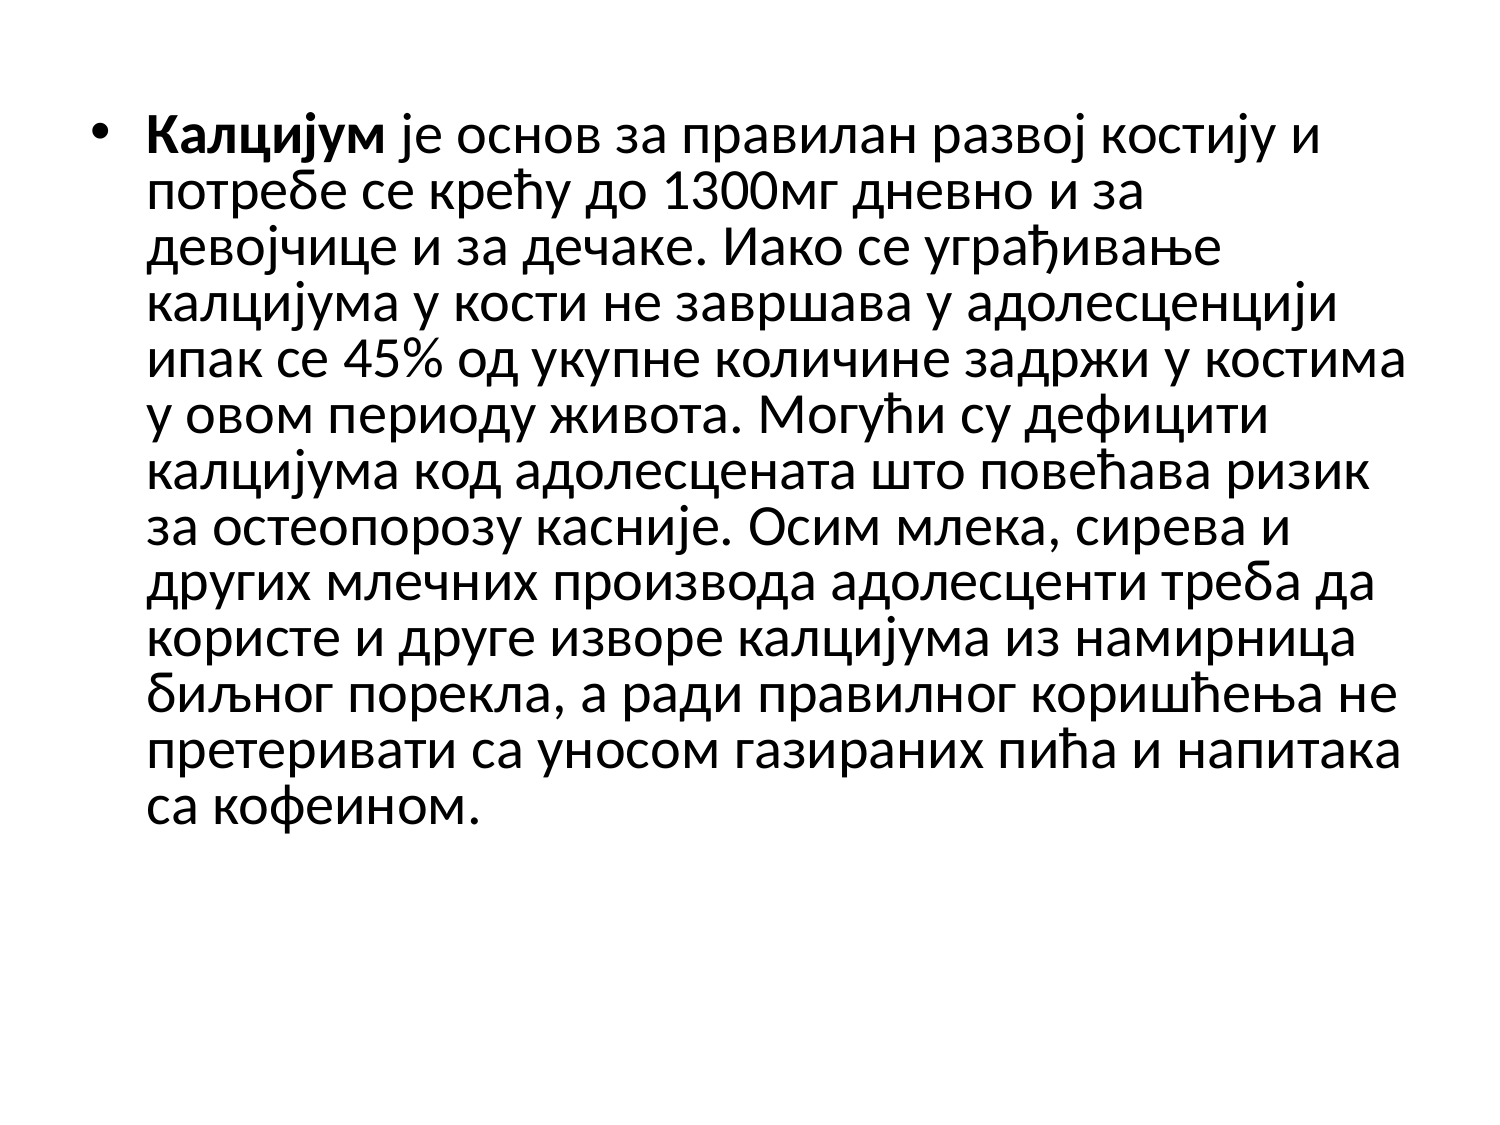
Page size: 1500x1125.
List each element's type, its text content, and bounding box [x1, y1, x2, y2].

list Калцијум је основ за правилан развој костију и потребе се крећу до 1300мг дневно и за девојчице и за дечаке. Иако се уграђивање калцијума у кости не завршава у адолесценцији ипак се 45% од укупне количине задржи у костима у овом периоду живота. Могући су дефицити калцијума код адолесцената што повећава ризик за остеопорозу касније. Осим млека, сирева и других млечних производа адолесценти треба да користе и друге изворе калцијума из намирница биљног порекла, а ради правилног коришћења не претеривати са уносом газираних пића и напитака са кофеином. [75, 101, 1425, 1005]
